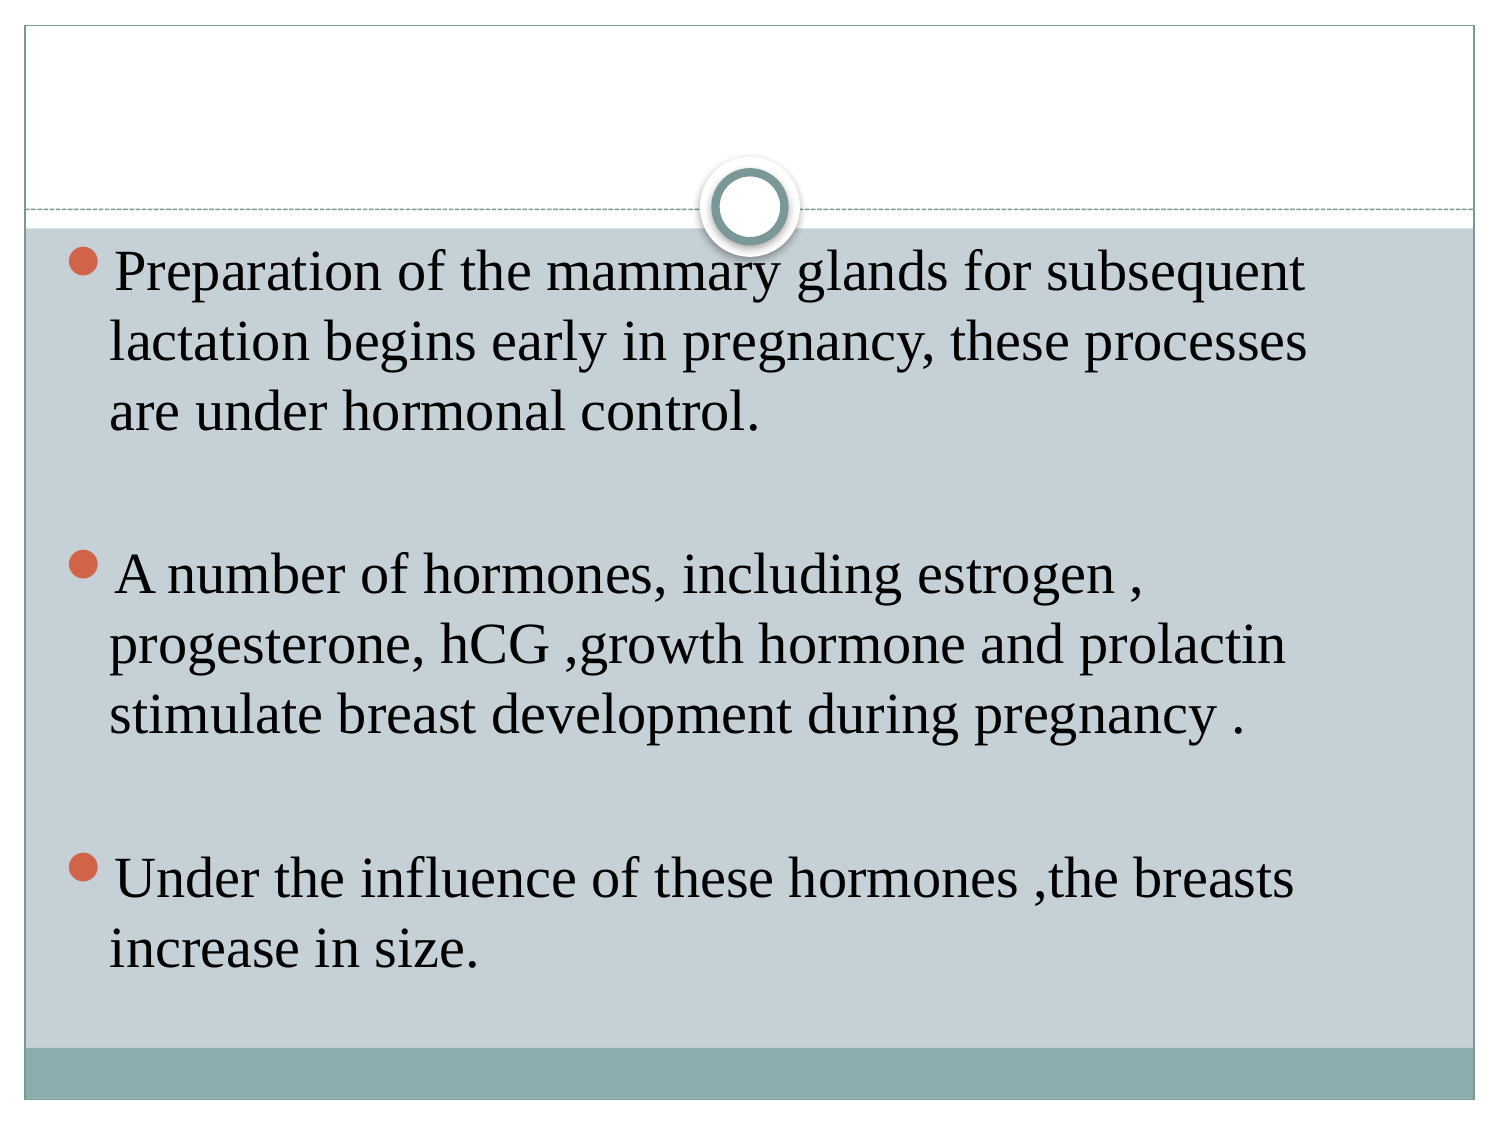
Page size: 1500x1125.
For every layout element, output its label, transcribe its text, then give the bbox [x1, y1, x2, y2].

list Preparation of the mammary glands for subsequent lactation begins early in pregnancy, these processes are under hormonal control. A number of hormones, including estrogen , progesterone, hCG ,growth hormone and prolactin stimulate breast development during pregnancy . Under the influence of these hormones ,the breasts increase in size. [50, 224, 1400, 1125]
